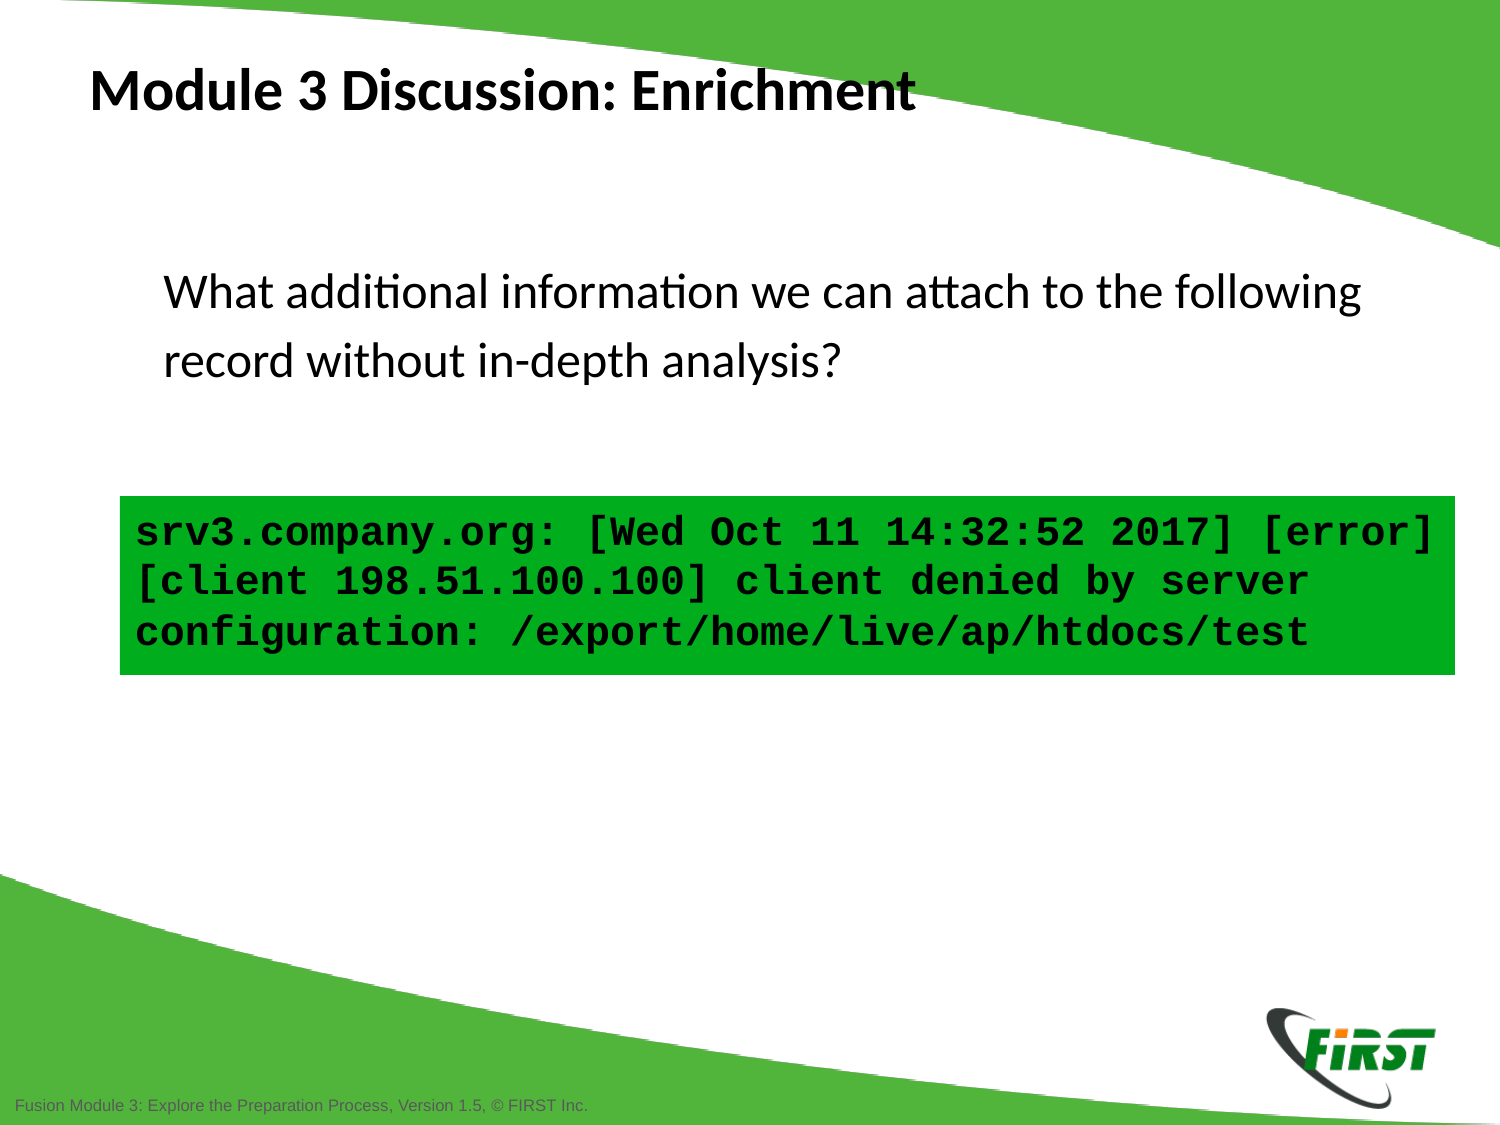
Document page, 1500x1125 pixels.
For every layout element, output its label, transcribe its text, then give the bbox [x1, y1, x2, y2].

text_box Module 3 Discussion: Enrichment [75, 57, 1425, 125]
text_box What additional information we can attach to the following record without in-depth analysis? [73, 197, 1429, 904]
picture [0, 0, 1500, 1125]
text_box srv3.company.org: [Wed Oct 11 14:32:52 2017] [error] [client 198.51.100.100] client denied by server configuration: /export/home/live/ap/htdocs/test [119, 496, 1455, 675]
